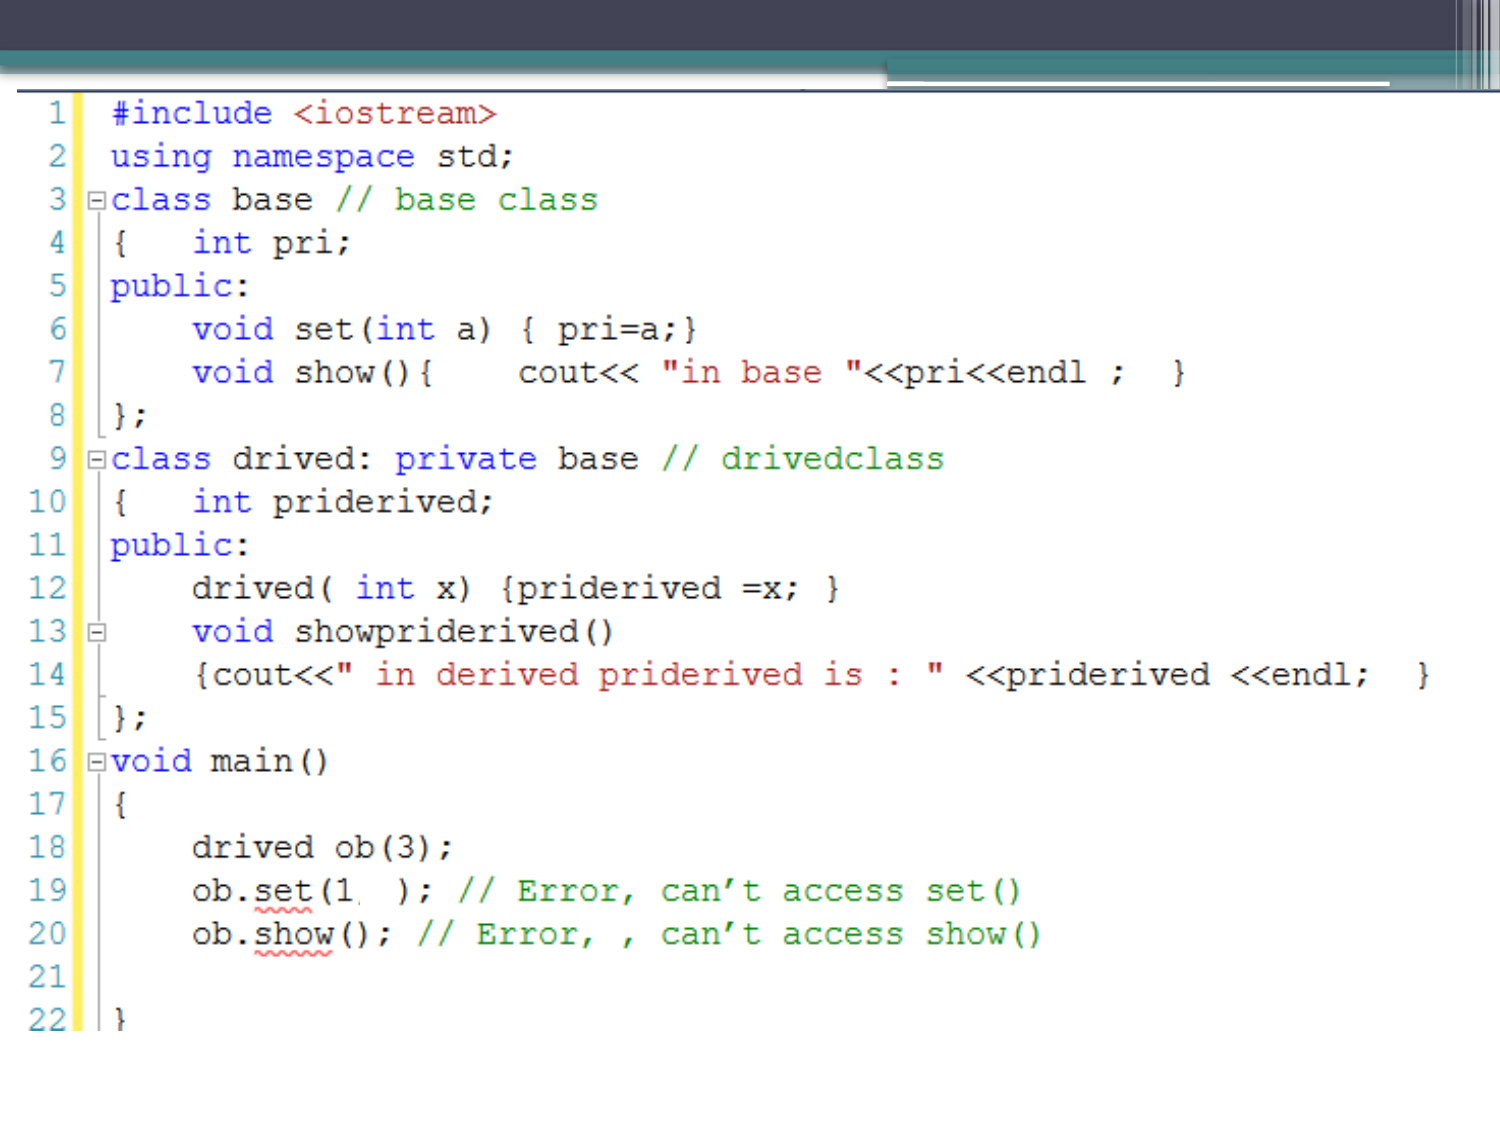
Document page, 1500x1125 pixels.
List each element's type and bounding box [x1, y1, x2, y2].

list [17, 89, 1500, 1032]
